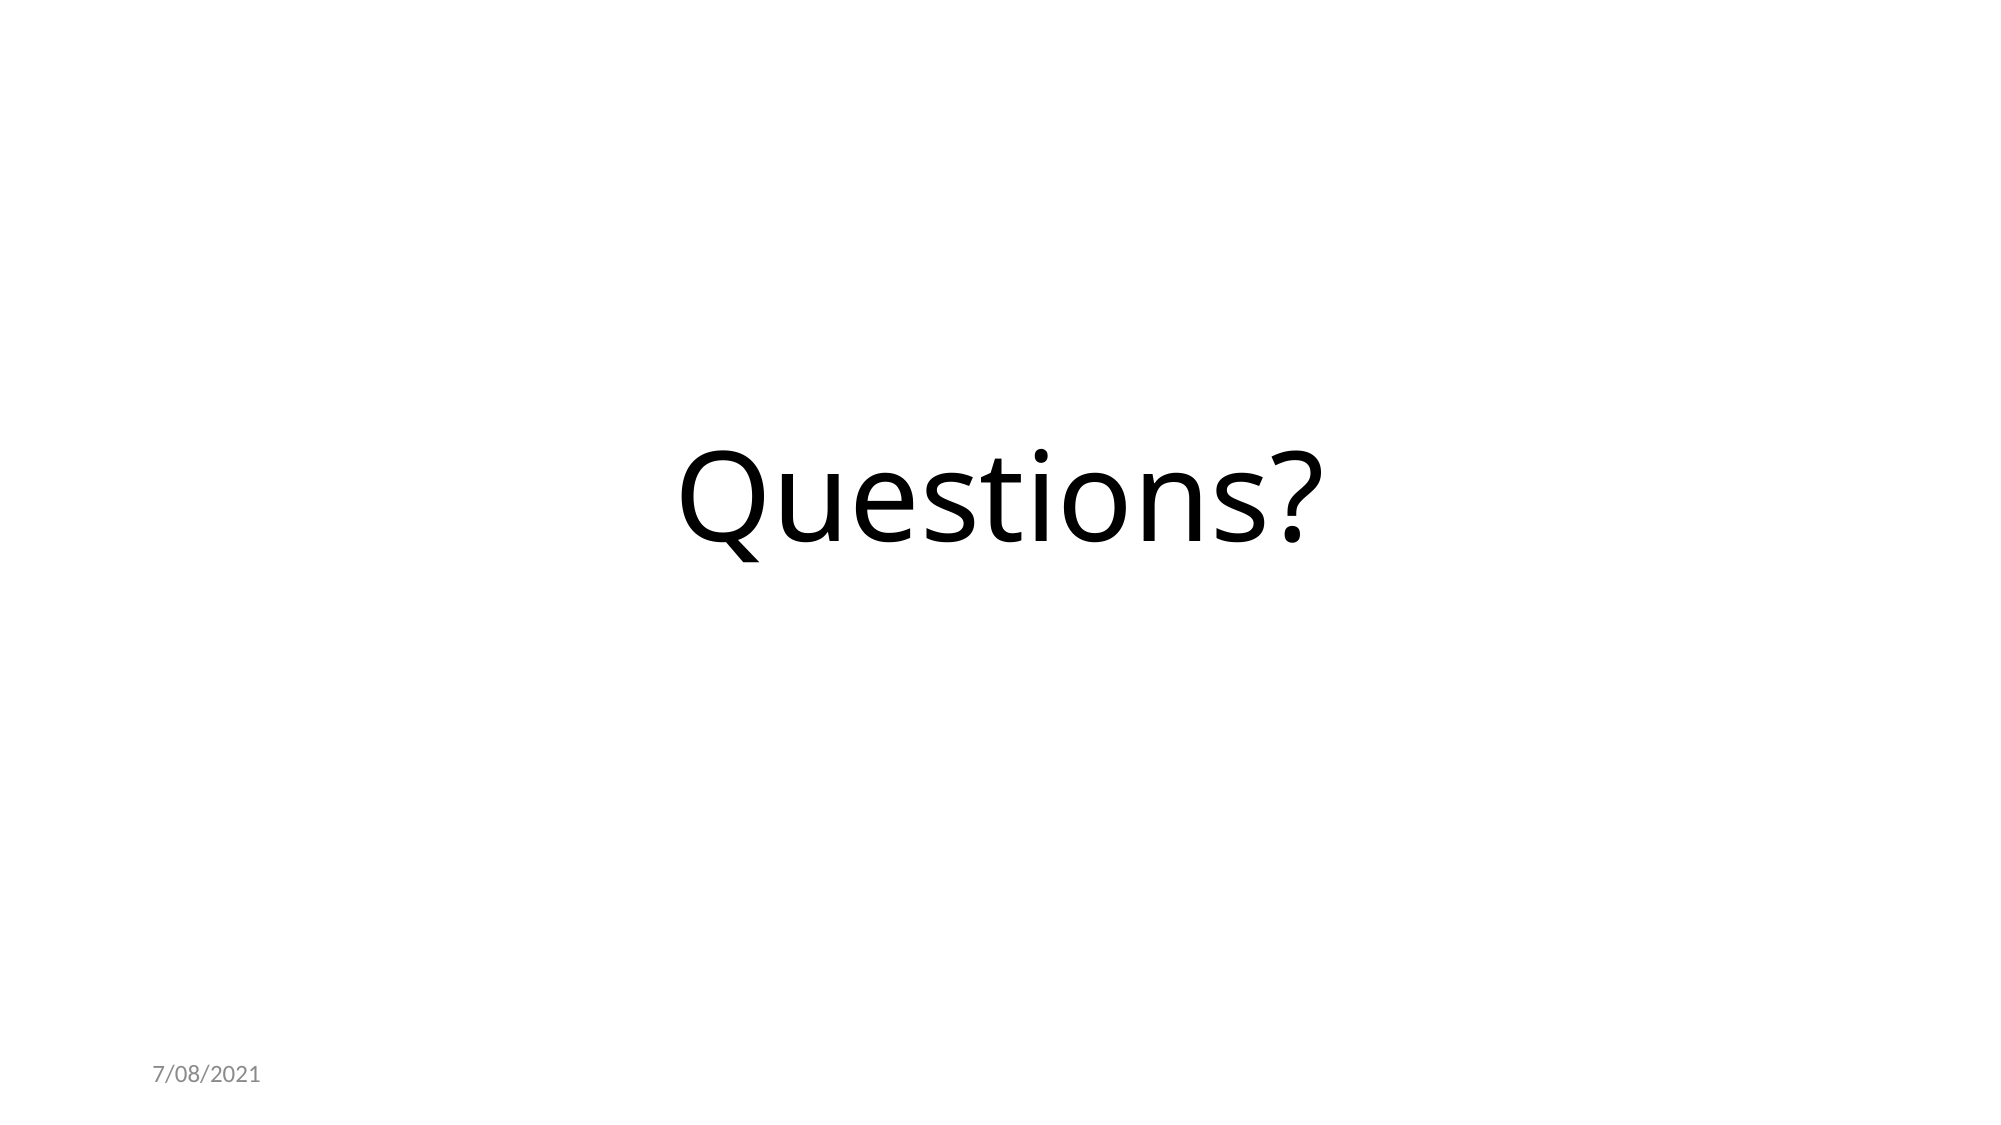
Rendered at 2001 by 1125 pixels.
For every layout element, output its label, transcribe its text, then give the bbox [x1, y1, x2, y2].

title Questions? [249, 184, 1750, 576]
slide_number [137, 1042, 588, 1103]
